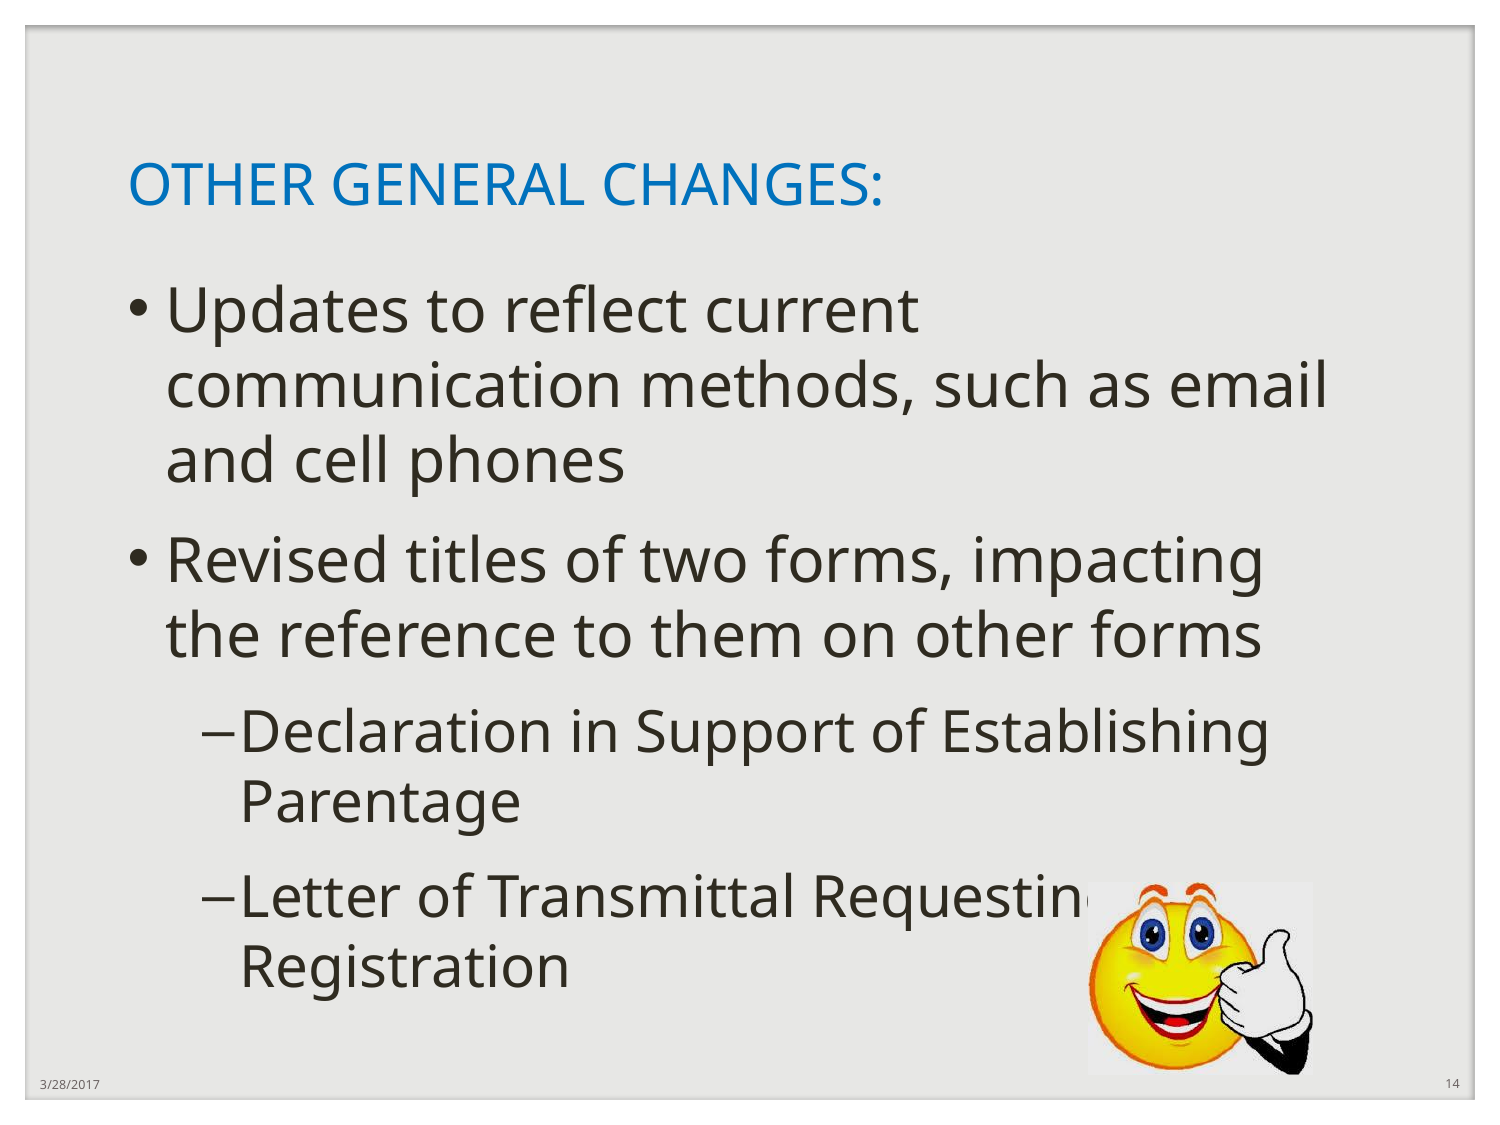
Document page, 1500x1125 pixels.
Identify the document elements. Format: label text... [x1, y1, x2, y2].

picture [1088, 882, 1313, 1076]
list Updates to reflect current communication methods, such as email and cell phones Revised titles of two forms, impacting the reference to them on other forms Declaration in Support of Establishing Parentage Letter of Transmittal Requesting Registration [112, 262, 1350, 1013]
slide_number 14 [1125, 1069, 1475, 1100]
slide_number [24, 1069, 375, 1100]
title Other general changes: [112, 139, 1350, 225]
